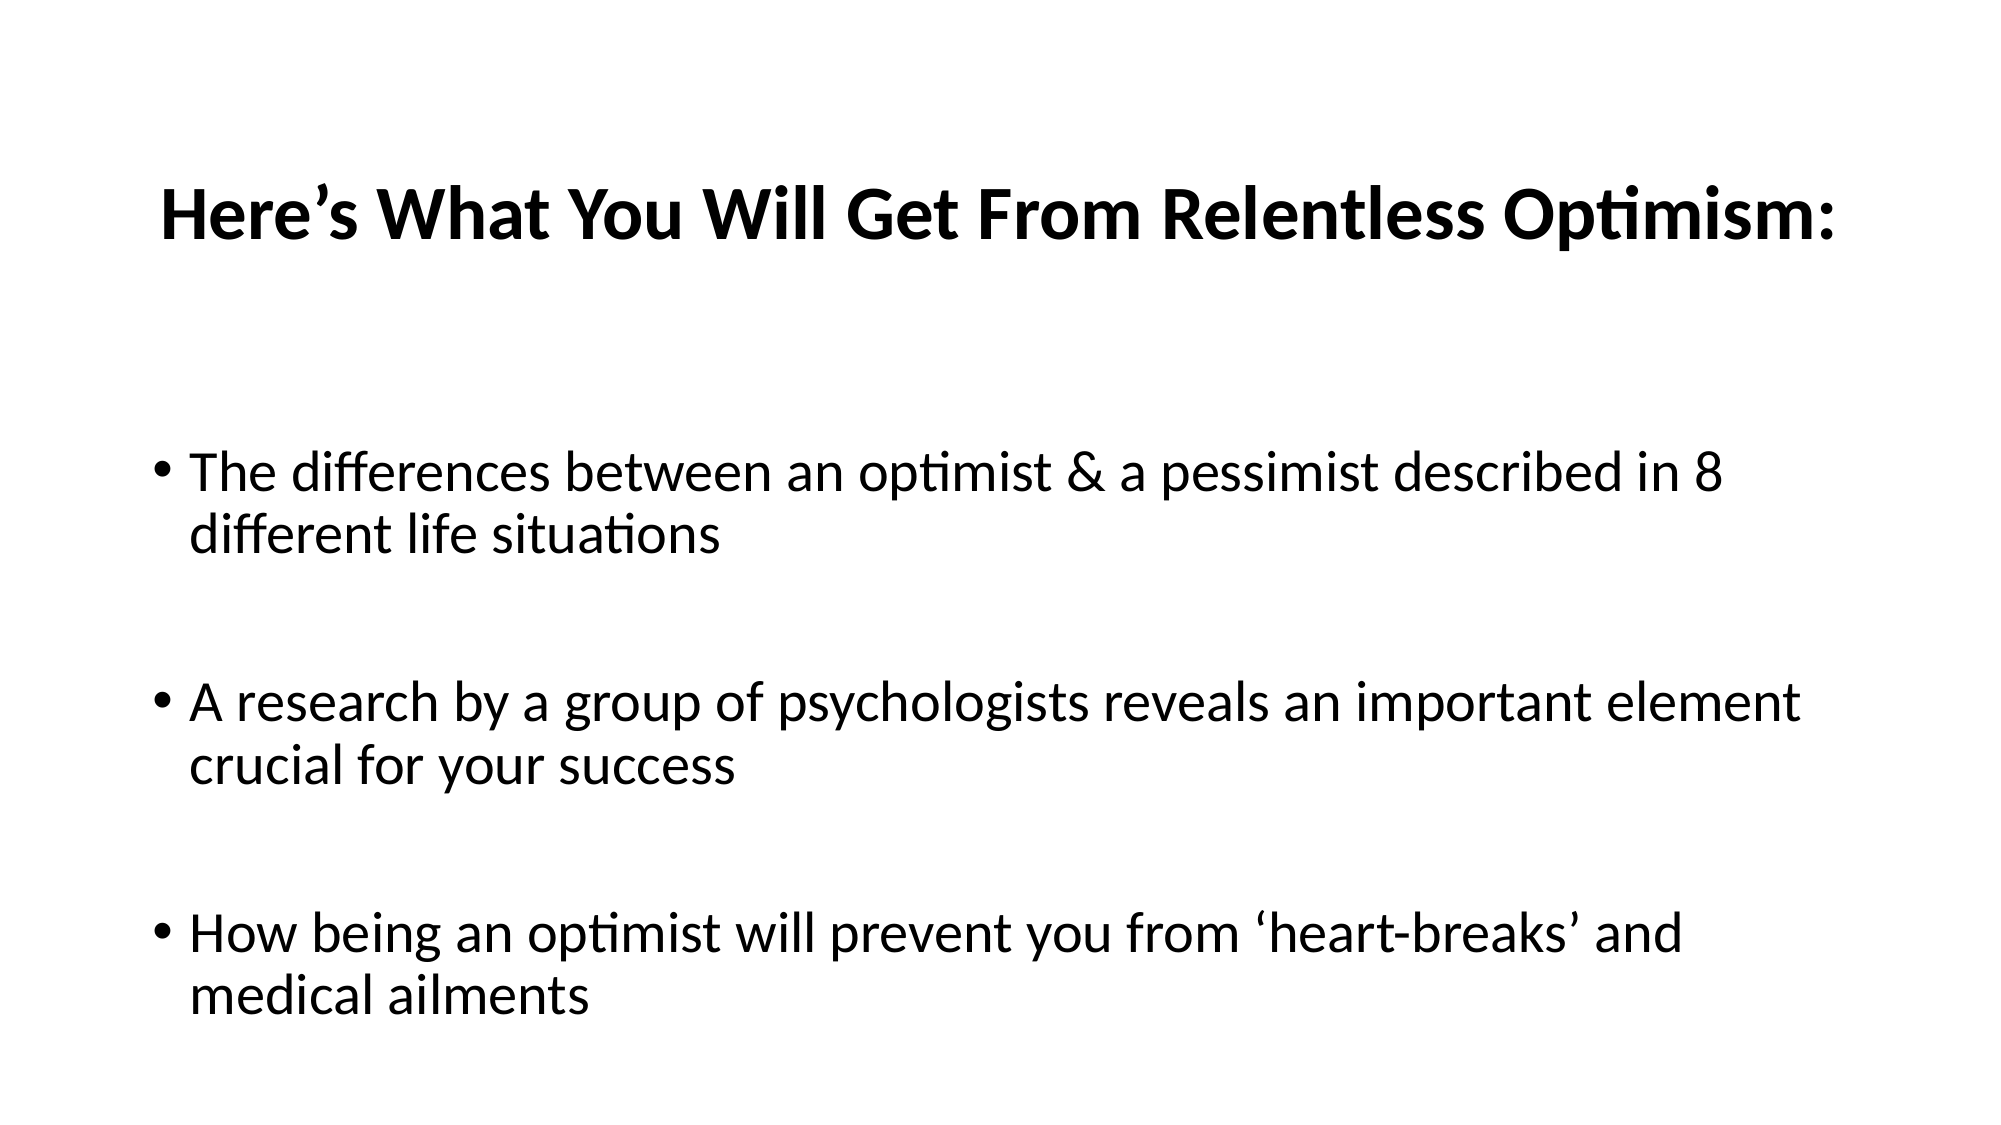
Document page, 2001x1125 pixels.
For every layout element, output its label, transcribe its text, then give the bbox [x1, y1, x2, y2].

list The differences between an optimist & a pessimist described in 8 different life situations A research by a group of psychologists reveals an important element crucial for your success How being an optimist will prevent you from ‘heart-breaks’ and medical ailments [137, 342, 1863, 943]
title Here’s What You Will Get From Relentless Optimism: [137, 152, 1863, 342]
